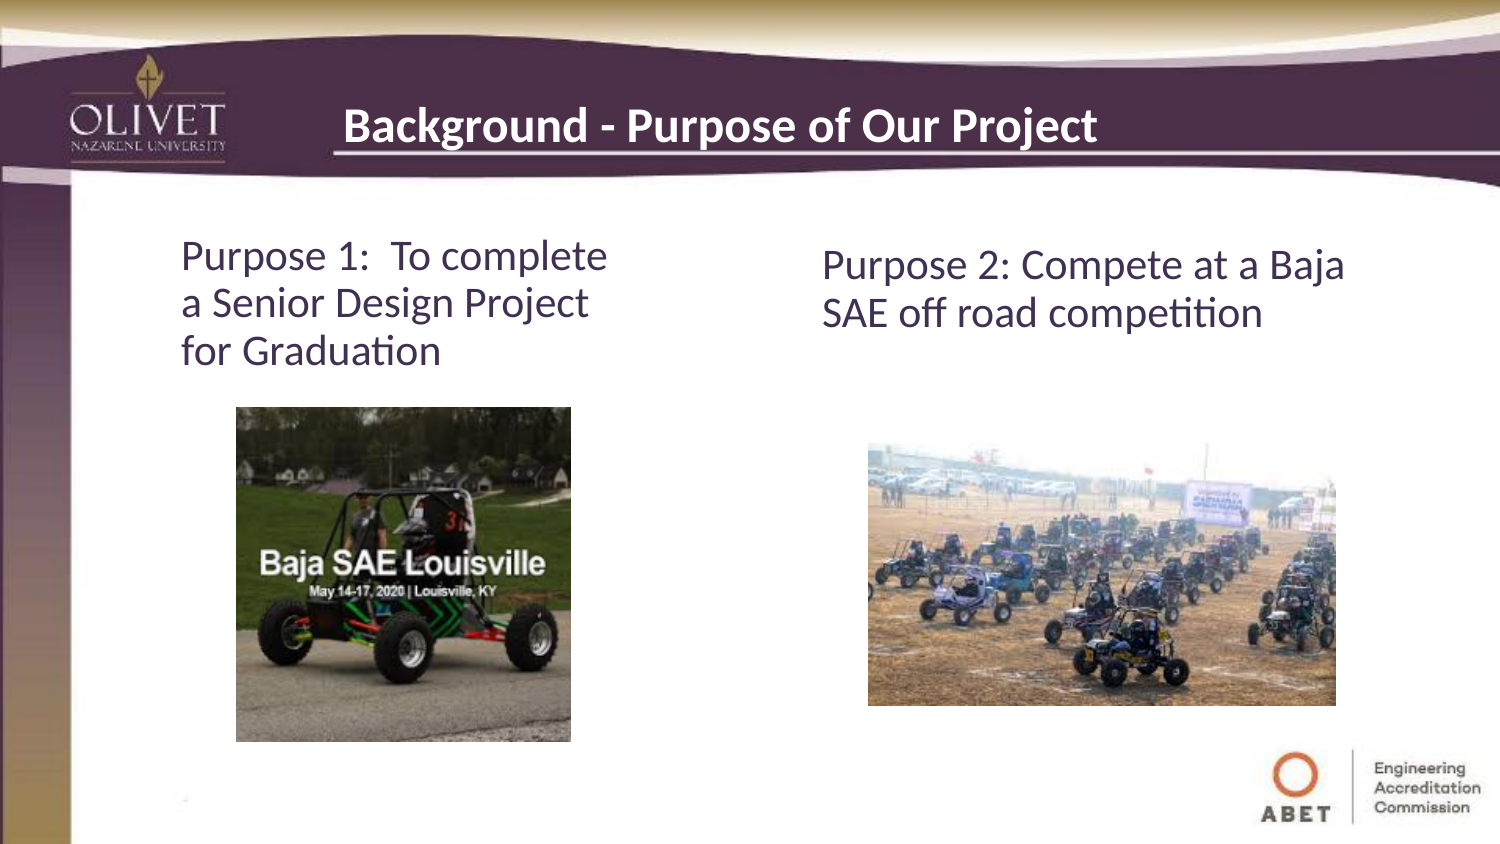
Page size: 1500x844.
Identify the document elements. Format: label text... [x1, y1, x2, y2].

picture [0, 0, 1500, 844]
text_box Purpose 2: Compete at a Baja SAE off road competition [807, 227, 1397, 391]
list Purpose 1: To complete a Senior Design Project for Graduation [170, 227, 638, 425]
title Background - Purpose of Our Project [331, 44, 1397, 208]
